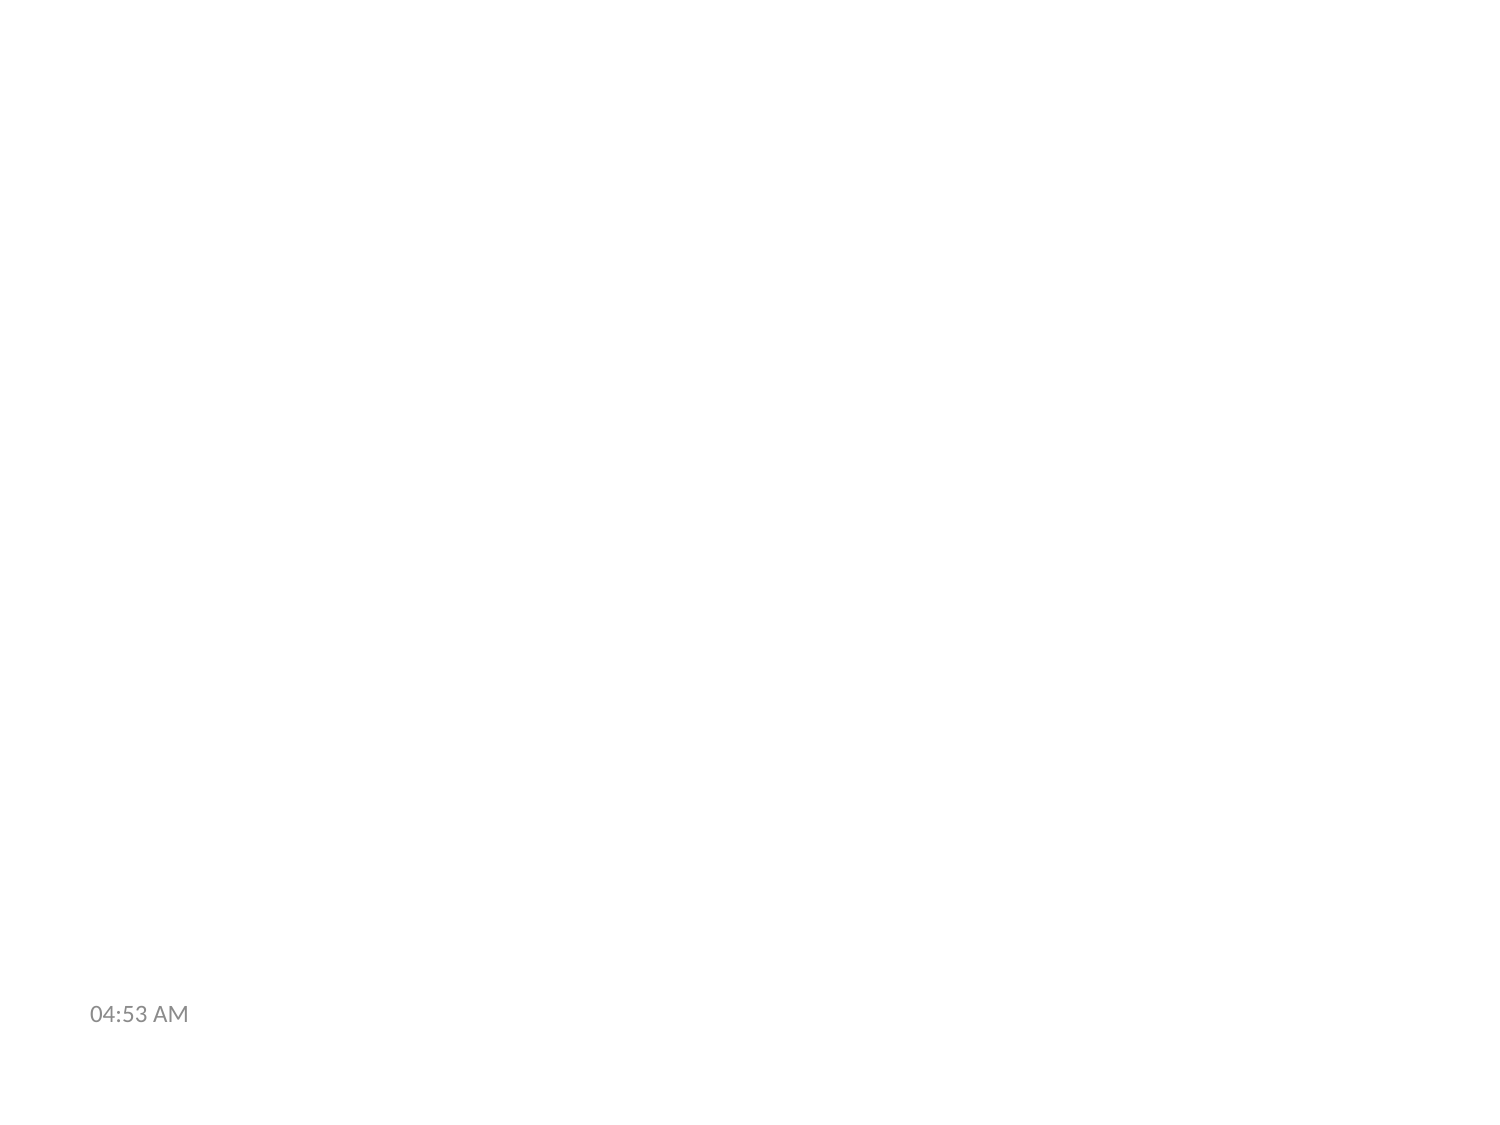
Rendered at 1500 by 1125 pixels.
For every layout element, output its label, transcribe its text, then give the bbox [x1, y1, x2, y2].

text_box 3:35 PM [75, 982, 425, 1043]
